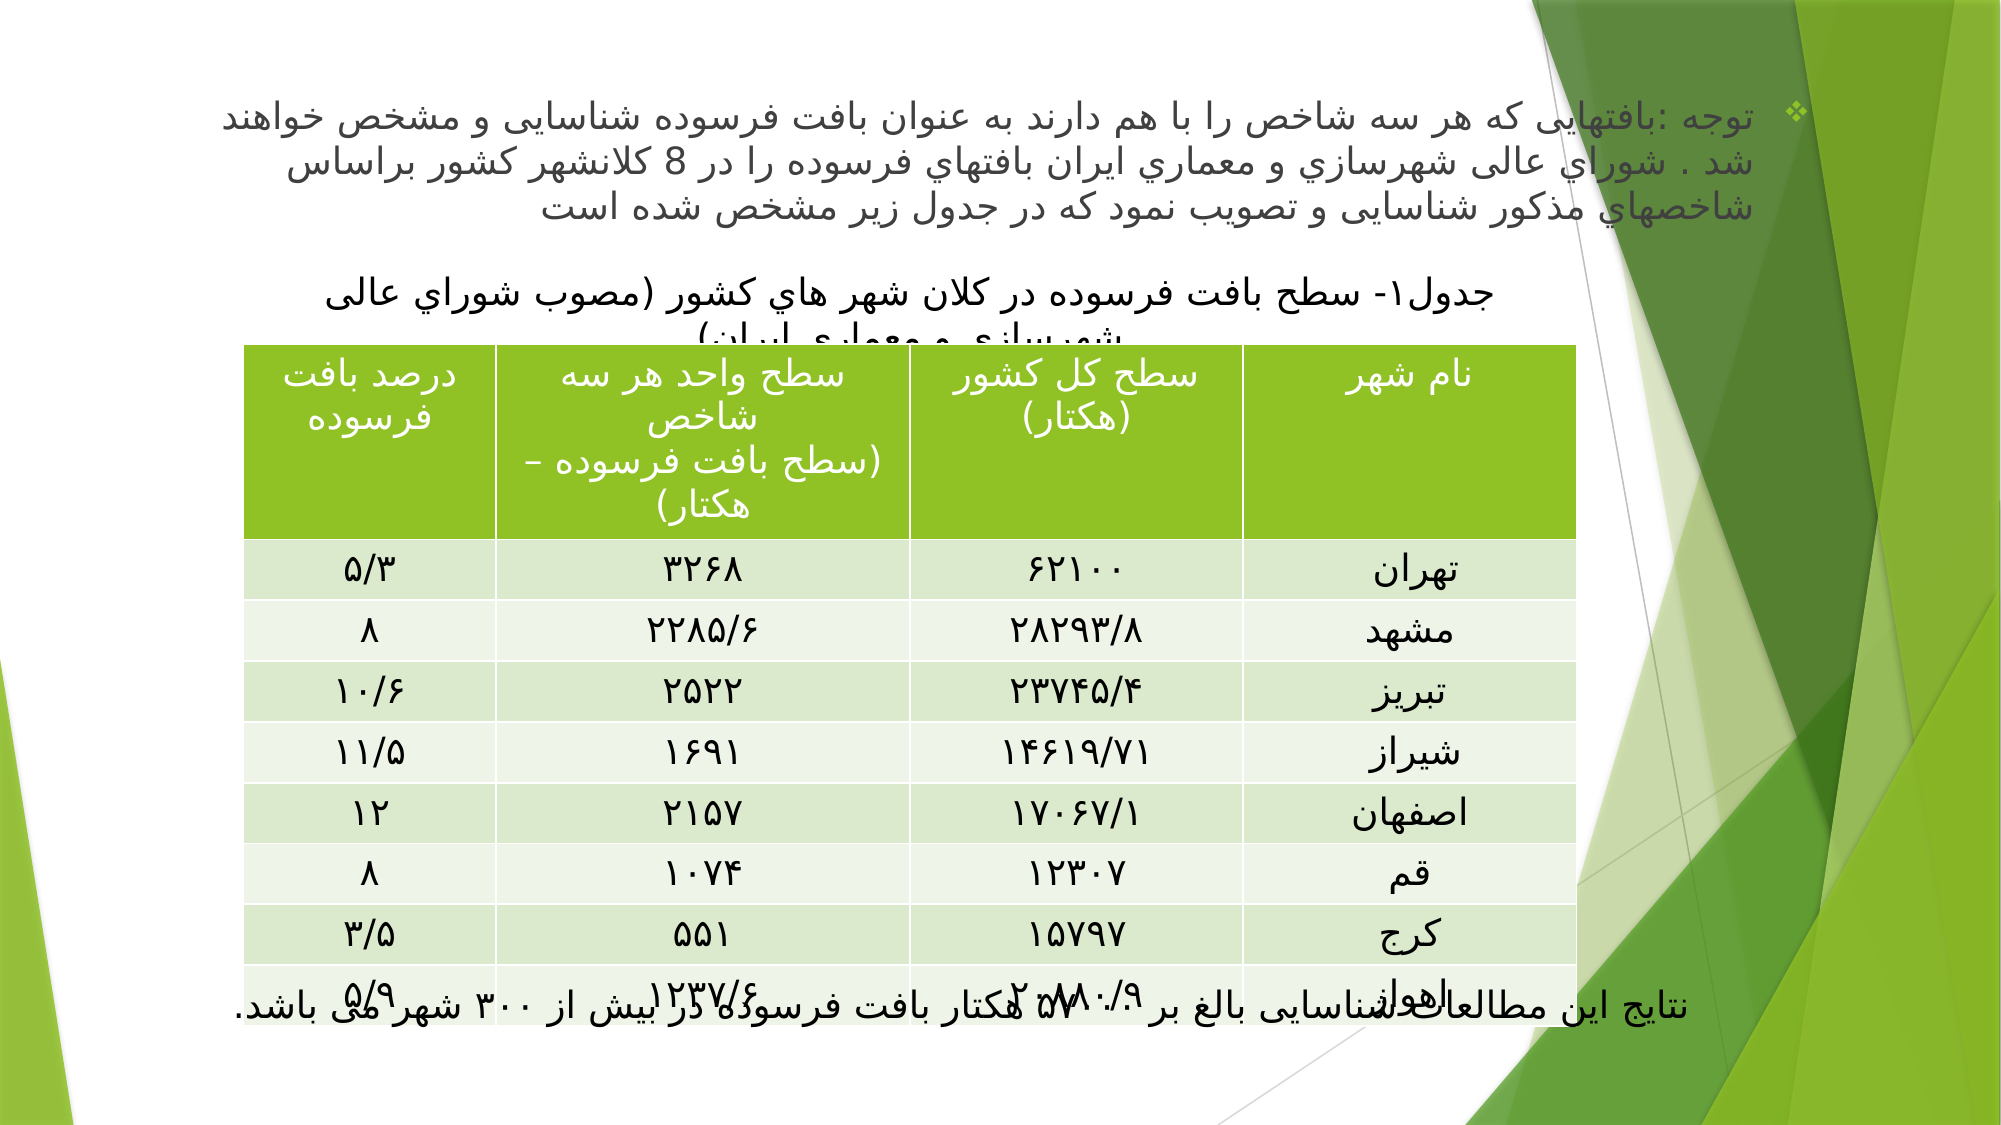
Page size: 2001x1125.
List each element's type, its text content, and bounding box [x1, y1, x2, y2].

table_cell کرج [1244, 905, 1576, 964]
table_cell ۱۲ [244, 784, 495, 843]
table_cell ۶۲۱۰۰ [911, 540, 1242, 599]
table_cell ۲۳۷۴۵/۴ [911, 662, 1242, 721]
table_cell ۵/۳ [244, 540, 495, 599]
table_cell ۱۷۰۶۷/۱ [911, 784, 1242, 843]
table_cell ۲۰۸۸۰/۹ [911, 966, 1242, 974]
table_cell قم [1244, 844, 1576, 903]
table_cell ۱۰۷۴ [497, 844, 909, 903]
table_cell ۲۲۸۵/۶ [497, 601, 909, 660]
table_cell ۲۸۲۹۳/۸ [911, 601, 1242, 660]
table_cell تبریز [1244, 662, 1576, 721]
table_cell اصفهان [1244, 784, 1576, 843]
table_cell تهران [1244, 540, 1576, 599]
text_box نتایج این مطالعات شناسایی بالغ بر ۵۷۰۰۰ هکتار بافت فرسوده در بیش از ۳۰۰ شهر می باشد. [175, 974, 1705, 1034]
table_cell ۸ [244, 844, 495, 903]
table_header سطح کل کشور (هکتار) [911, 345, 1242, 539]
table_cell ۱۰/۶ [244, 662, 495, 721]
table_cell ۱۵۷۹۷ [911, 905, 1242, 964]
table_cell اهواز [1244, 966, 1576, 974]
table_header سطح واحد هر سه شاخص (سطح بافت فرسوده – هکتار) [497, 345, 909, 539]
table_cell ۸ [244, 601, 495, 660]
table_cell ۱۲۳۷/۶ [497, 966, 909, 974]
table_cell مشهد [1244, 601, 1576, 660]
table_cell ۱۲۳۰۷ [911, 844, 1242, 903]
table_cell ۲۵۲۲ [497, 662, 909, 721]
text_box جدول۱- ﺳﻄﺢ ﺑﺎﻓﺖ ﻓﺮﺳﻮده در ﮐﻼن ﺷﻬﺮ ﻫﺎي ﮐﺸﻮر (ﻣﺼﻮب ﺷﻮراي ﻋﺎﻟﯽ ﺷﻬﺮﺳﺎزي و ﻣﻌﻤﺎري اﯾﺮان) [256, 260, 1564, 343]
table_cell ۳/۵ [244, 905, 495, 964]
table_cell ۱۱/۵ [244, 723, 495, 782]
table_cell ۵۵۱ [497, 905, 909, 964]
table_cell ۲۱۵۷ [497, 784, 909, 843]
table_cell ۵/۹ [244, 966, 495, 974]
table_cell ۱۶۹۱ [497, 723, 909, 782]
table_cell ۳۲۶۸ [497, 540, 909, 599]
list ﺗﻮﺟﻪ :ﺑﺎﻓﺘﻬﺎﯾﯽ ﮐﻪ ﻫﺮ ﺳﻪ ﺷﺎﺧﺺ را ﺑﺎ ﻫﻢ دارﻧﺪ ﺑﻪ ﻋﻨﻮان ﺑﺎﻓﺖ ﻓﺮﺳﻮده ﺷﻨﺎﺳﺎﯾﯽ و ﻣﺸﺨﺺ ﺧﻮاﻫﻨﺪ ﺷﺪ . ﺷﻮراي ﻋﺎﻟﯽ ﺷﻬﺮﺳﺎزي و ﻣﻌﻤﺎري اﯾﺮان ﺑﺎﻓﺘﻬﺎي ﻓﺮﺳﻮده را در 8 ﮐﻼﻧﺸﻬﺮ ﮐﺸﻮر ﺑﺮاﺳﺎس ﺷﺎﺧﺼﻬﺎي مذکور ﺷﻨﺎﺳﺎﯾﯽ و ﺗﺼﻮﯾﺐ ﻧﻤﻮد ﮐﻪ در ﺟﺪول زﯾﺮ ﻣﺸﺨﺺ ﺷﺪه اﺳﺖ [175, 84, 1826, 237]
table_header نام شهر [1244, 345, 1576, 539]
table_header درصد بافت فرسوده [244, 345, 495, 539]
table_cell شیراز [1244, 723, 1576, 782]
table_cell ۱۴۶۱۹/۷۱ [911, 723, 1242, 782]
